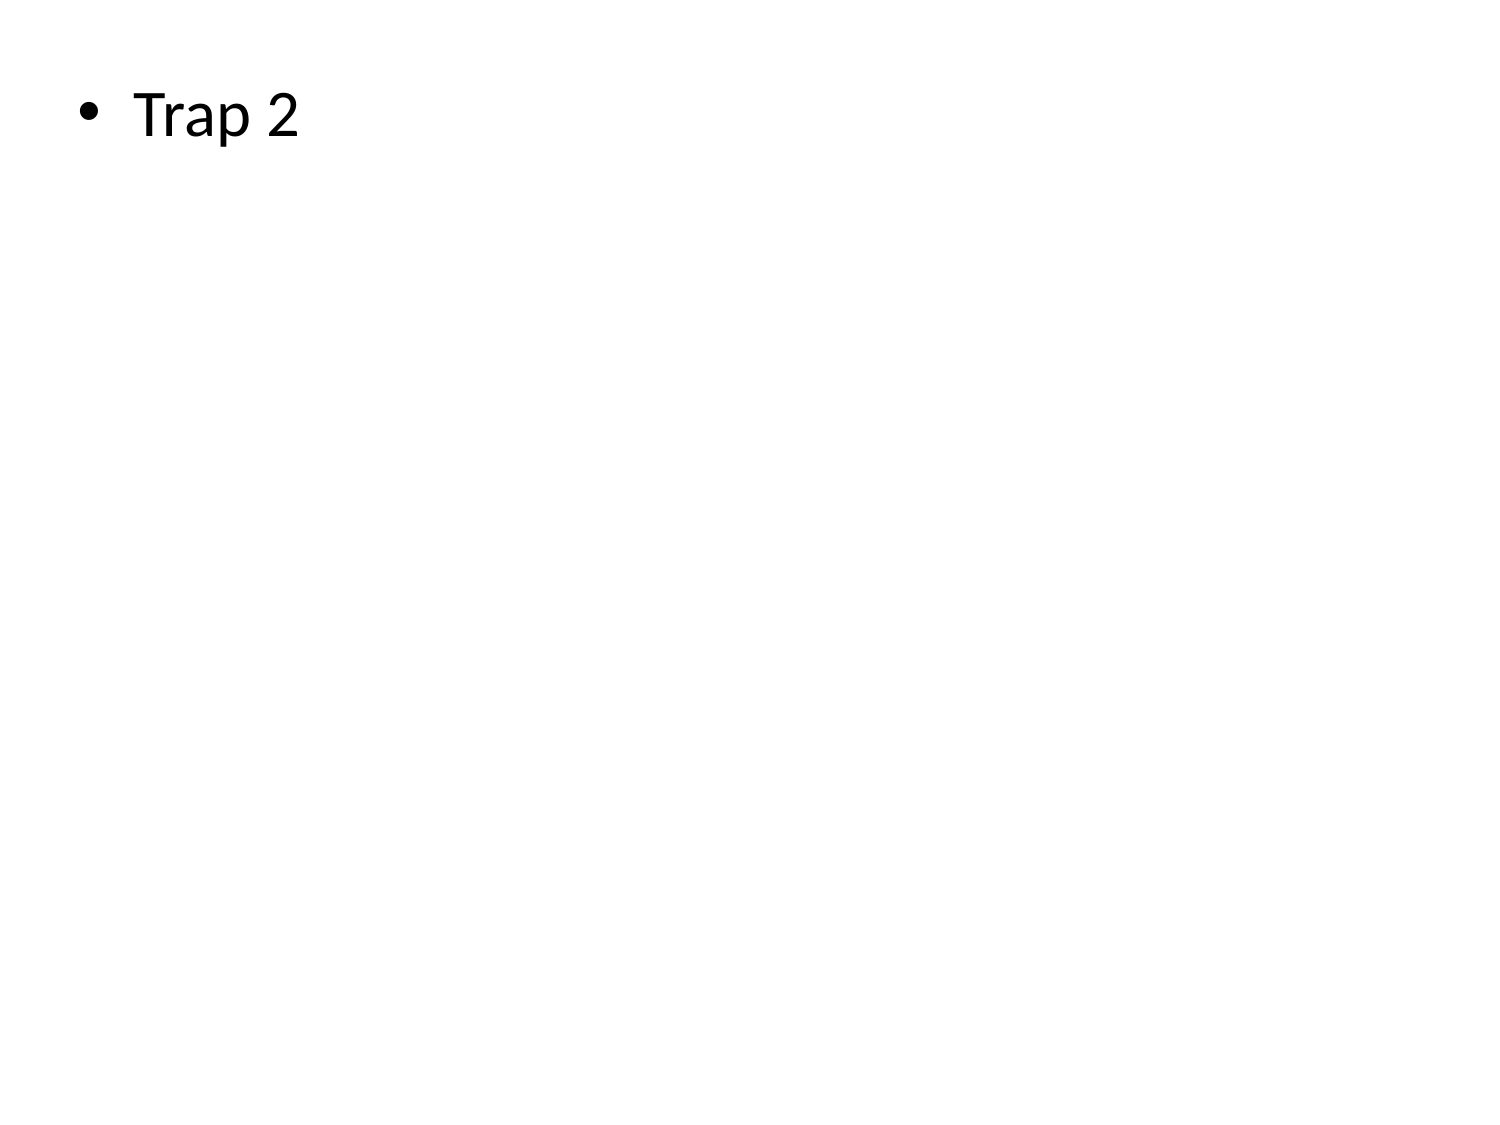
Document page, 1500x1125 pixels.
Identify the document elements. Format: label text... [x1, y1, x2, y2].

list Trap 2 [62, 62, 1413, 1063]
